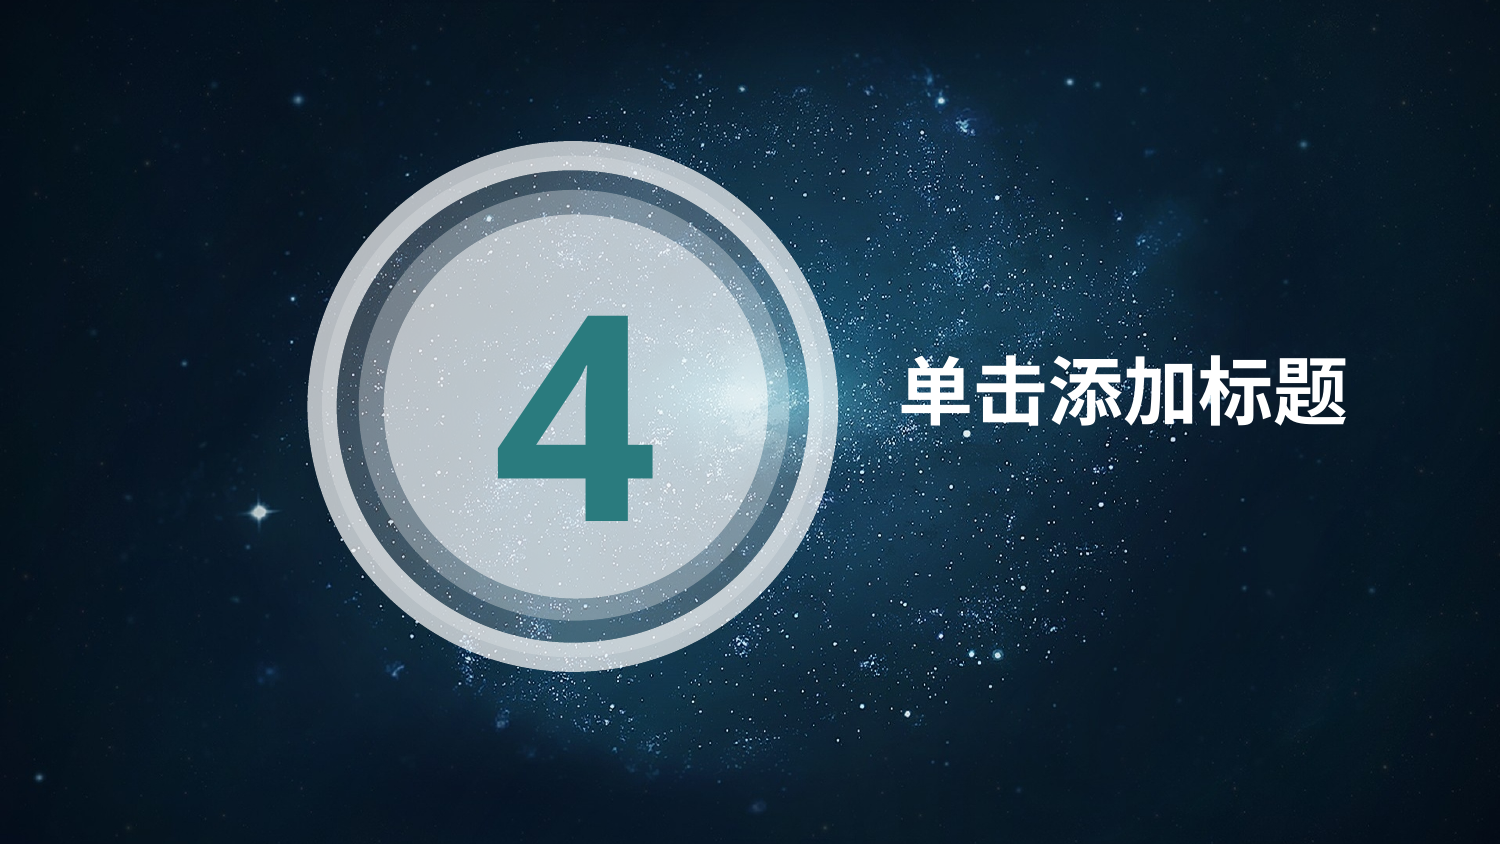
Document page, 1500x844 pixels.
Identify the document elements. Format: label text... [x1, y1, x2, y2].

picture [0, 0, 1500, 844]
text_box [356, 187, 792, 623]
text_box [319, 153, 826, 660]
text_box 单击添加标题 [883, 337, 1363, 443]
text_box 4 [381, 212, 770, 601]
